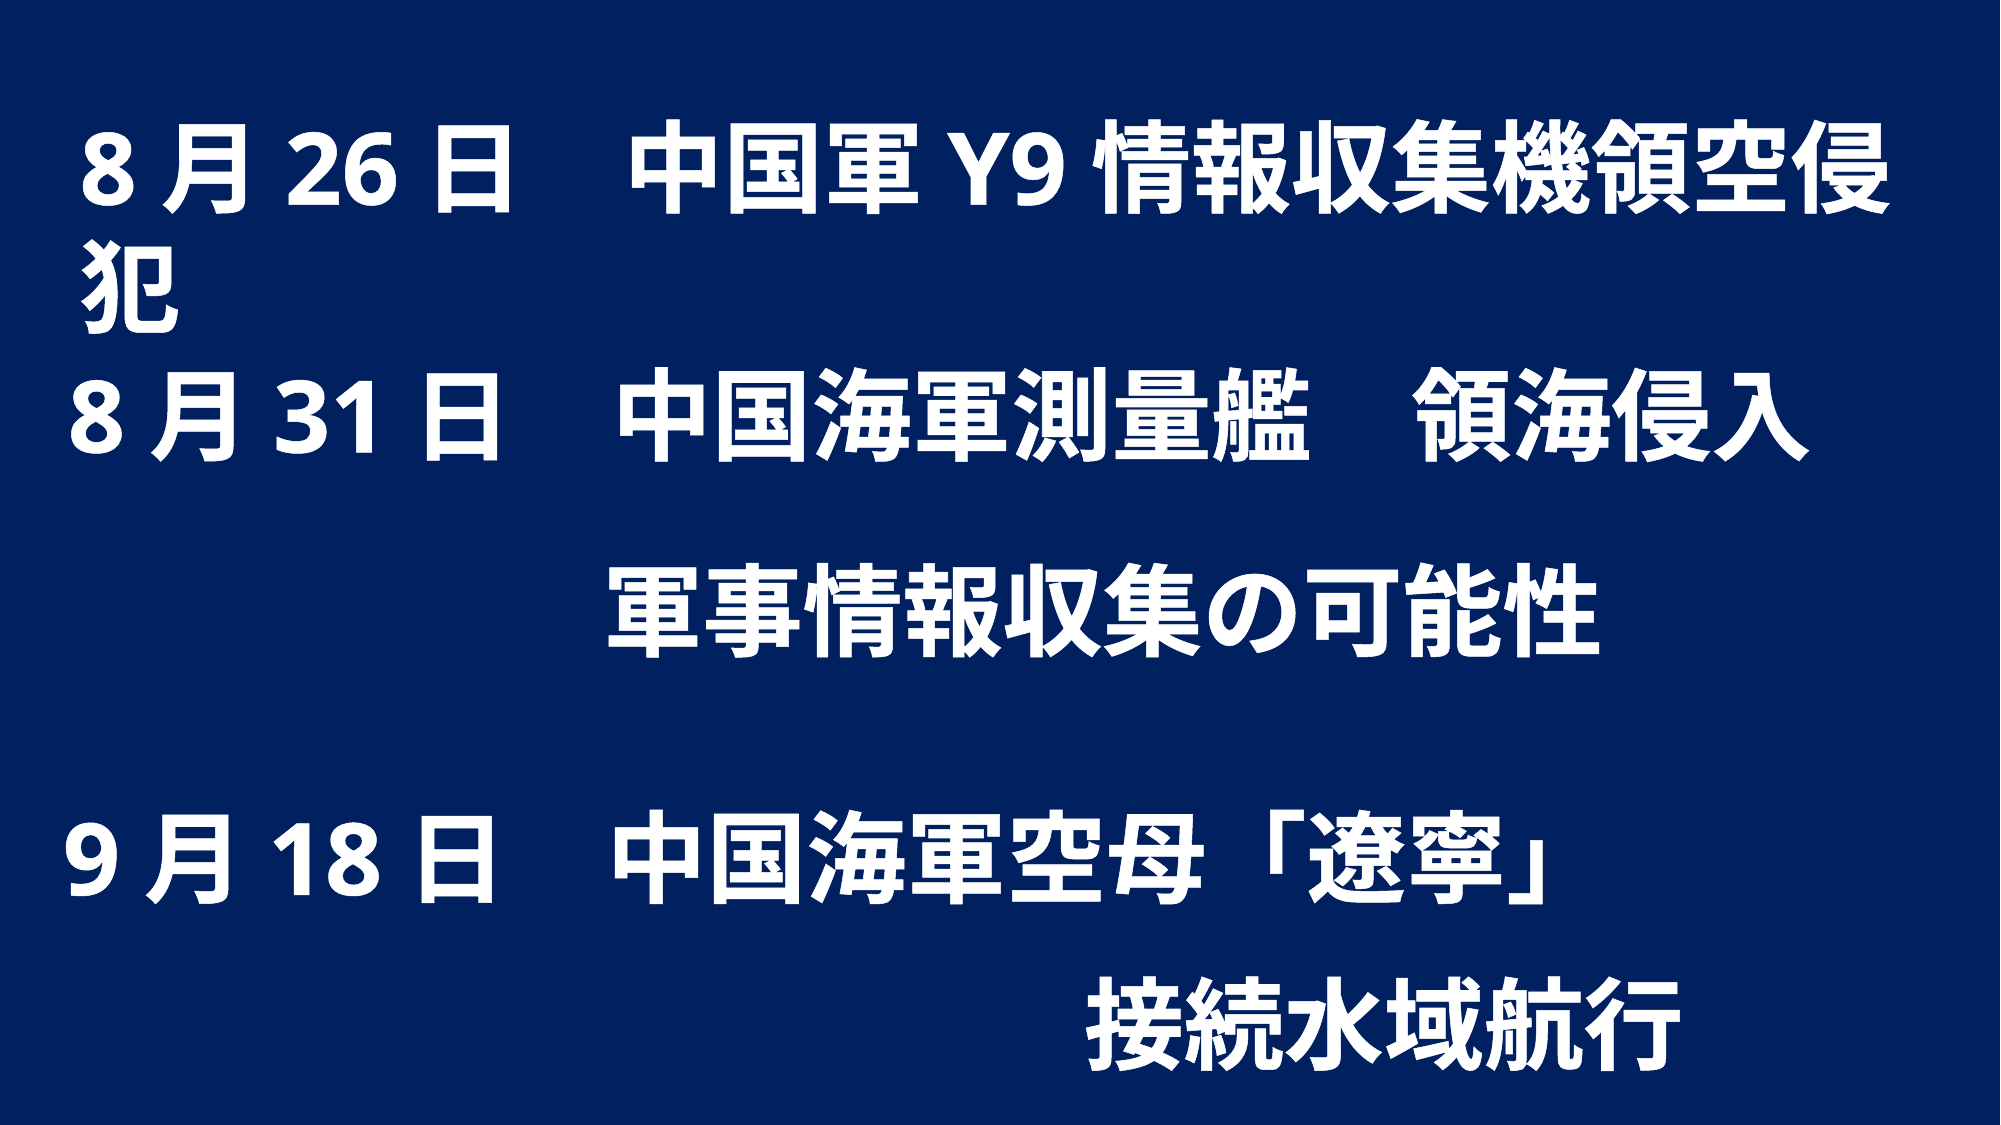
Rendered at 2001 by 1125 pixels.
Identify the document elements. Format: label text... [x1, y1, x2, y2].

text_box 9月18日 中国海軍空母「遼寧」 接続水域航行 [0, 736, 1747, 1082]
text_box 8月26日 中国軍Y9情報収集機領空侵犯 [64, 97, 1968, 352]
text_box 8月31日 中国海軍測量艦 領海侵入 [53, 293, 1827, 473]
text_box 軍事情報収集の可能性 [587, 489, 1618, 669]
